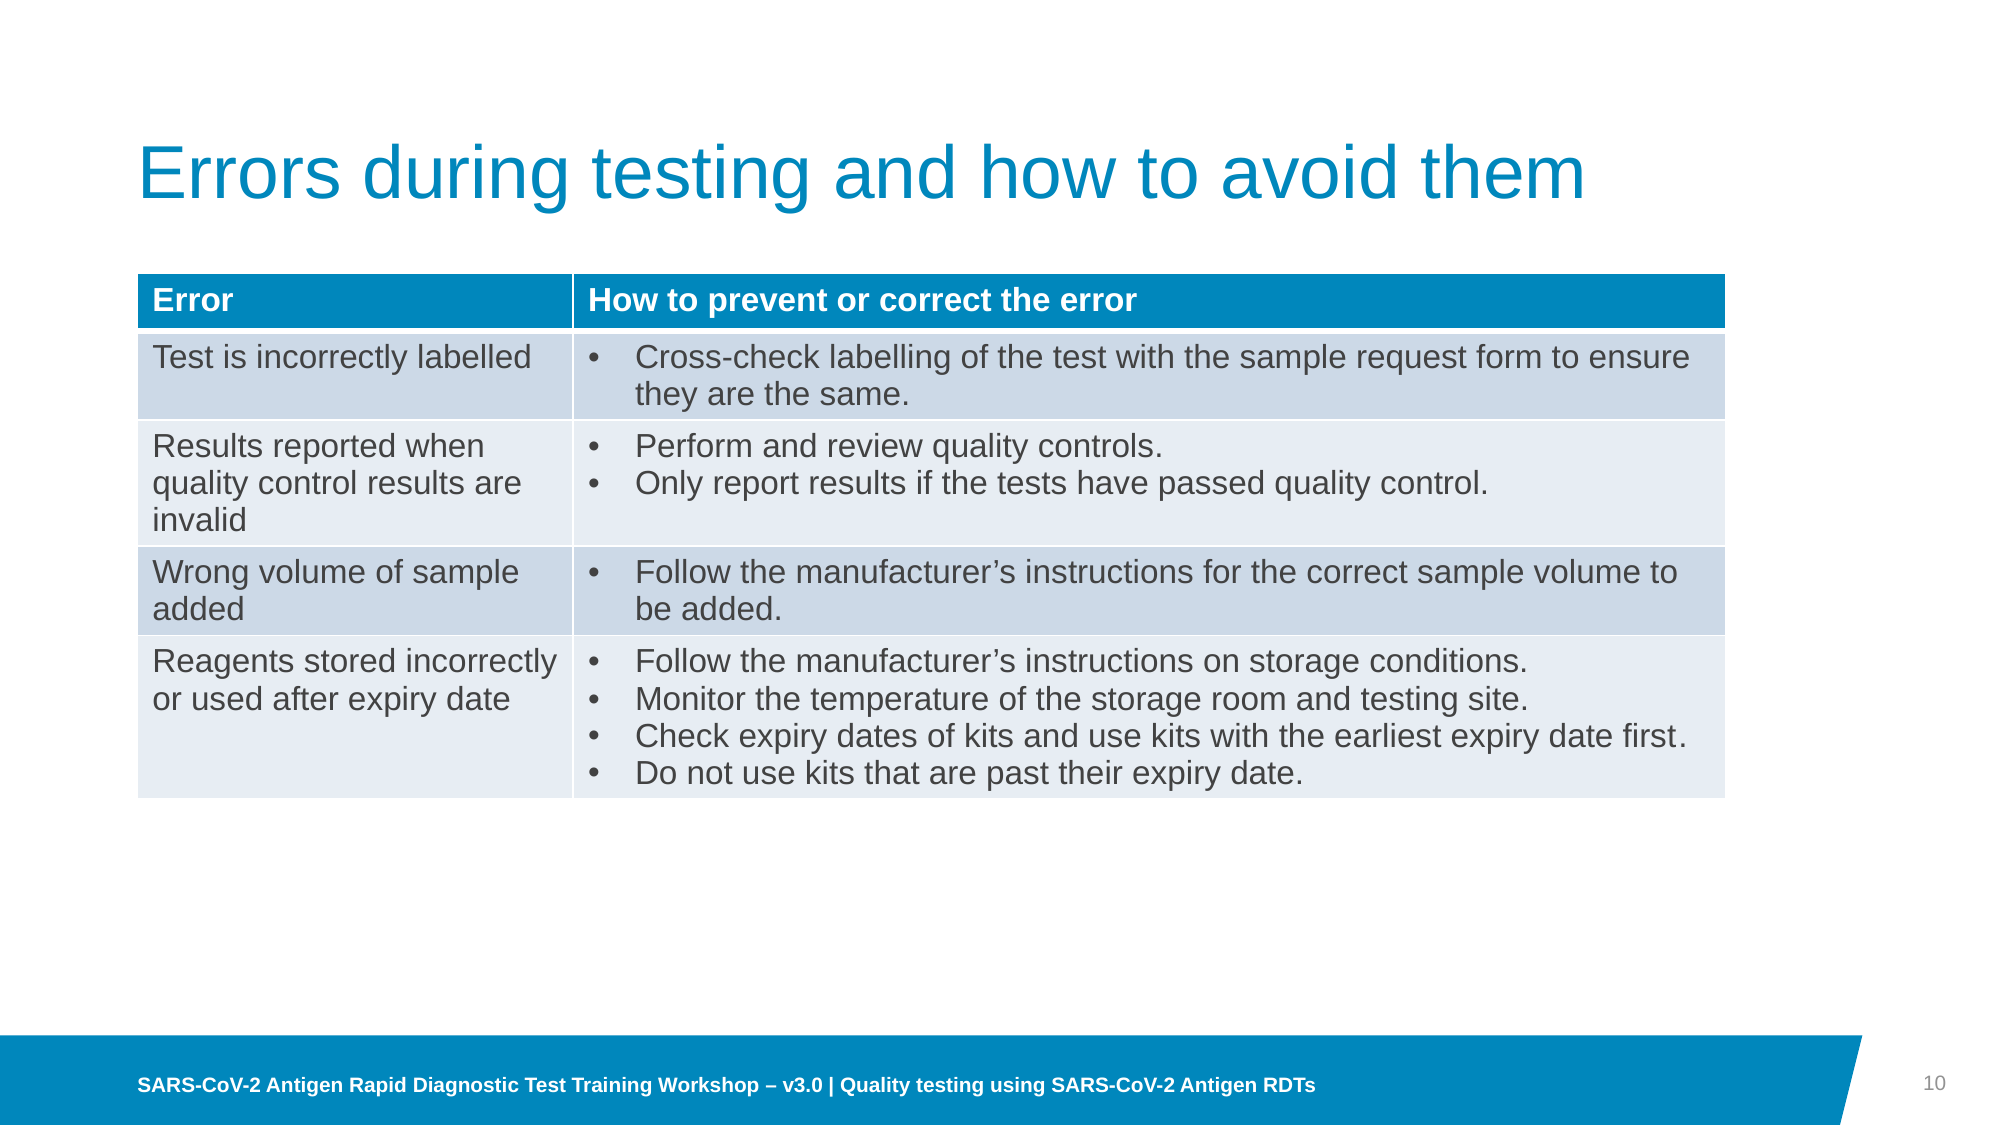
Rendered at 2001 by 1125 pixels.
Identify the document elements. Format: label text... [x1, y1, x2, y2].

table_header Error [138, 274, 572, 328]
table_cell Cross-check labelling of the test with the sample request form to ensure they are the same. [574, 334, 1725, 419]
slide_number 10 [1862, 1035, 1947, 1125]
footer SARS-CoV-2 Antigen Rapid Diagnostic Test Training Workshop – v3.0 | Quality testing using SARS-CoV-2 Antigen RDTs [137, 1042, 1367, 1125]
table_cell Reagents stored incorrectly or used after expiry date [138, 636, 572, 798]
table_cell Perform and review quality controls. Only report results if the tests have passed quality control. [574, 421, 1725, 545]
table_cell Results reported when quality control results are invalid [138, 421, 572, 545]
table_header How to prevent or correct the error [574, 274, 1725, 328]
table_cell Wrong volume of sample added [138, 547, 572, 635]
title Errors during testing and how to avoid them [137, 59, 1863, 215]
table_cell Test is incorrectly labelled [138, 334, 572, 419]
table_cell Follow the manufacturer’s instructions for the correct sample volume to be added. [574, 547, 1725, 635]
table_cell Follow the manufacturer’s instructions on storage conditions. Monitor the temperature of the storage room and testing site. Check expiry dates of kits and use kits with the earliest expiry date first. Do not use kits that are past their expiry date. [574, 636, 1725, 798]
